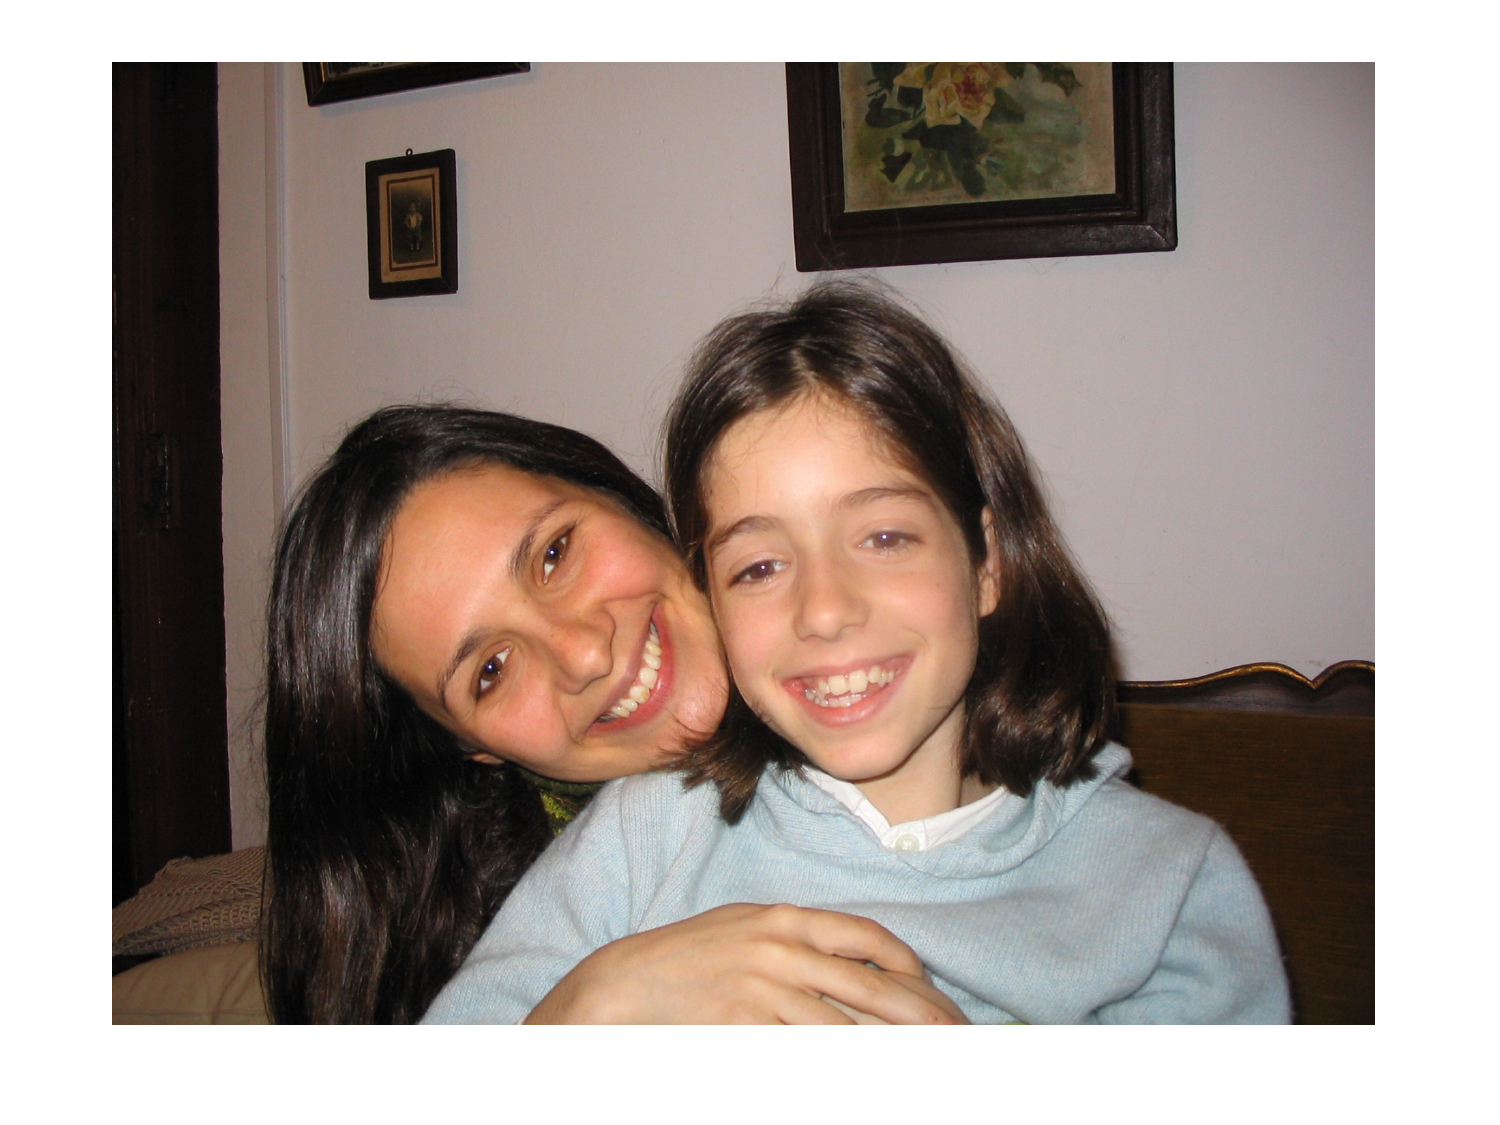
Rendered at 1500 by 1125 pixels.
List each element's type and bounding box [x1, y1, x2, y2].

list [112, 62, 1376, 1026]
